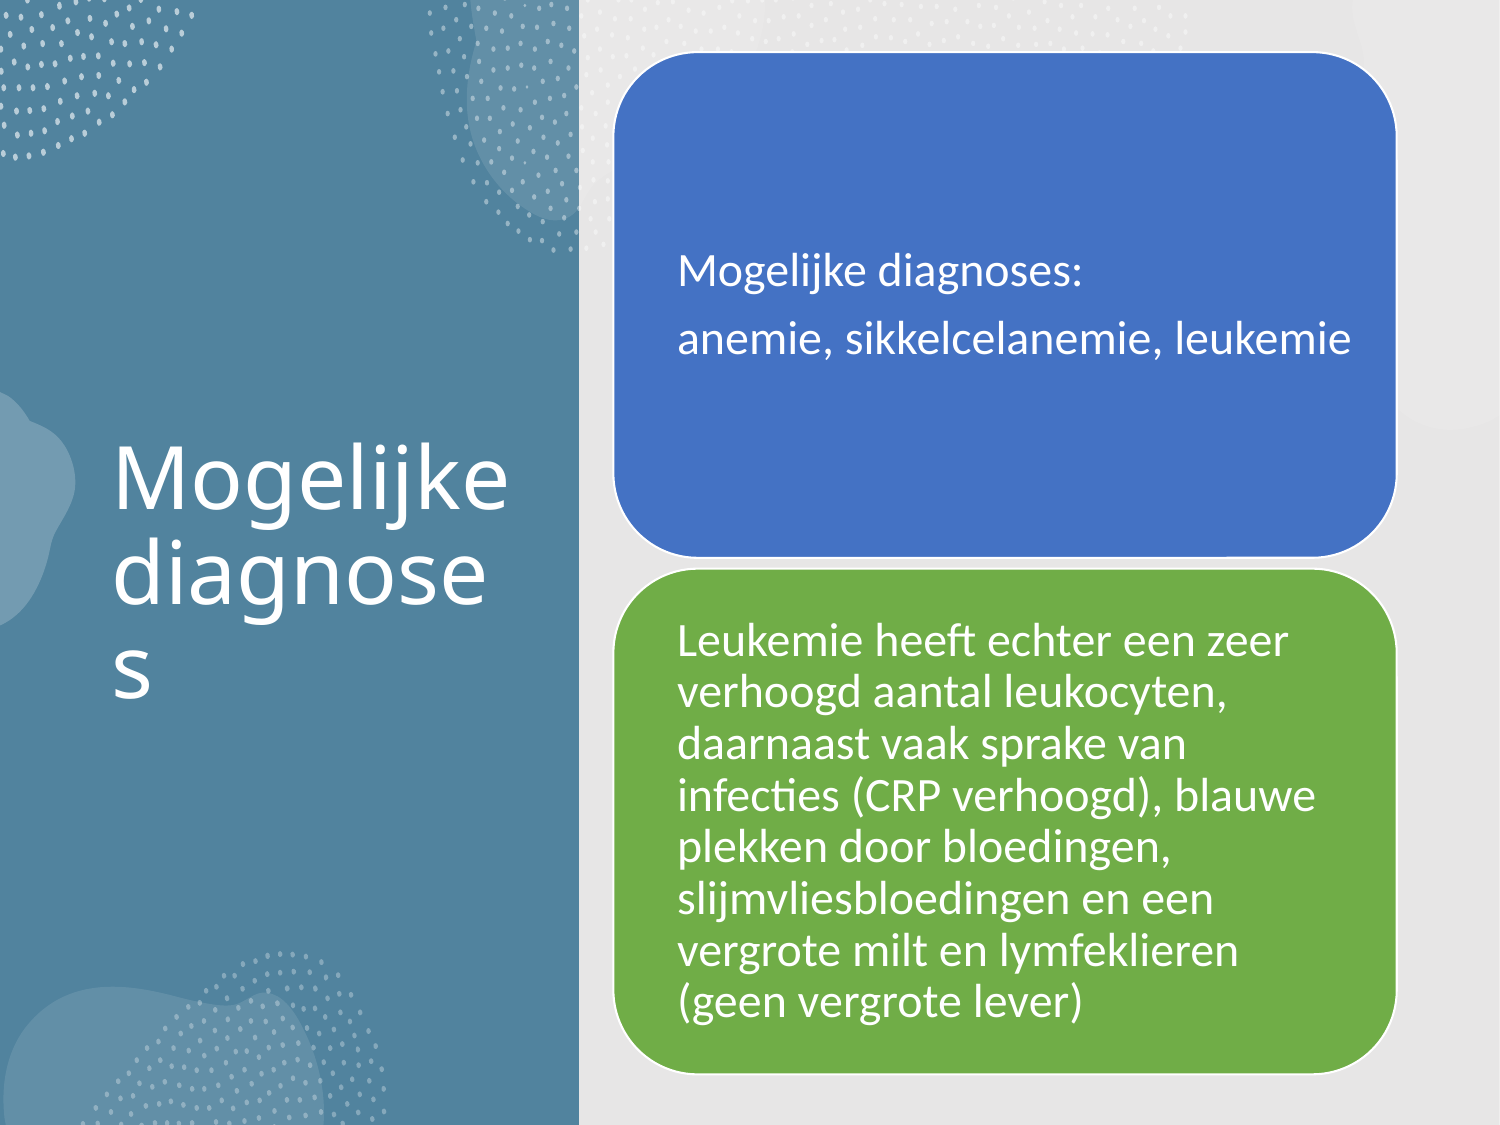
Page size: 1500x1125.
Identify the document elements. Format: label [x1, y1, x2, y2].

list [613, 37, 1397, 1089]
text_box [0, 0, 1500, 1125]
